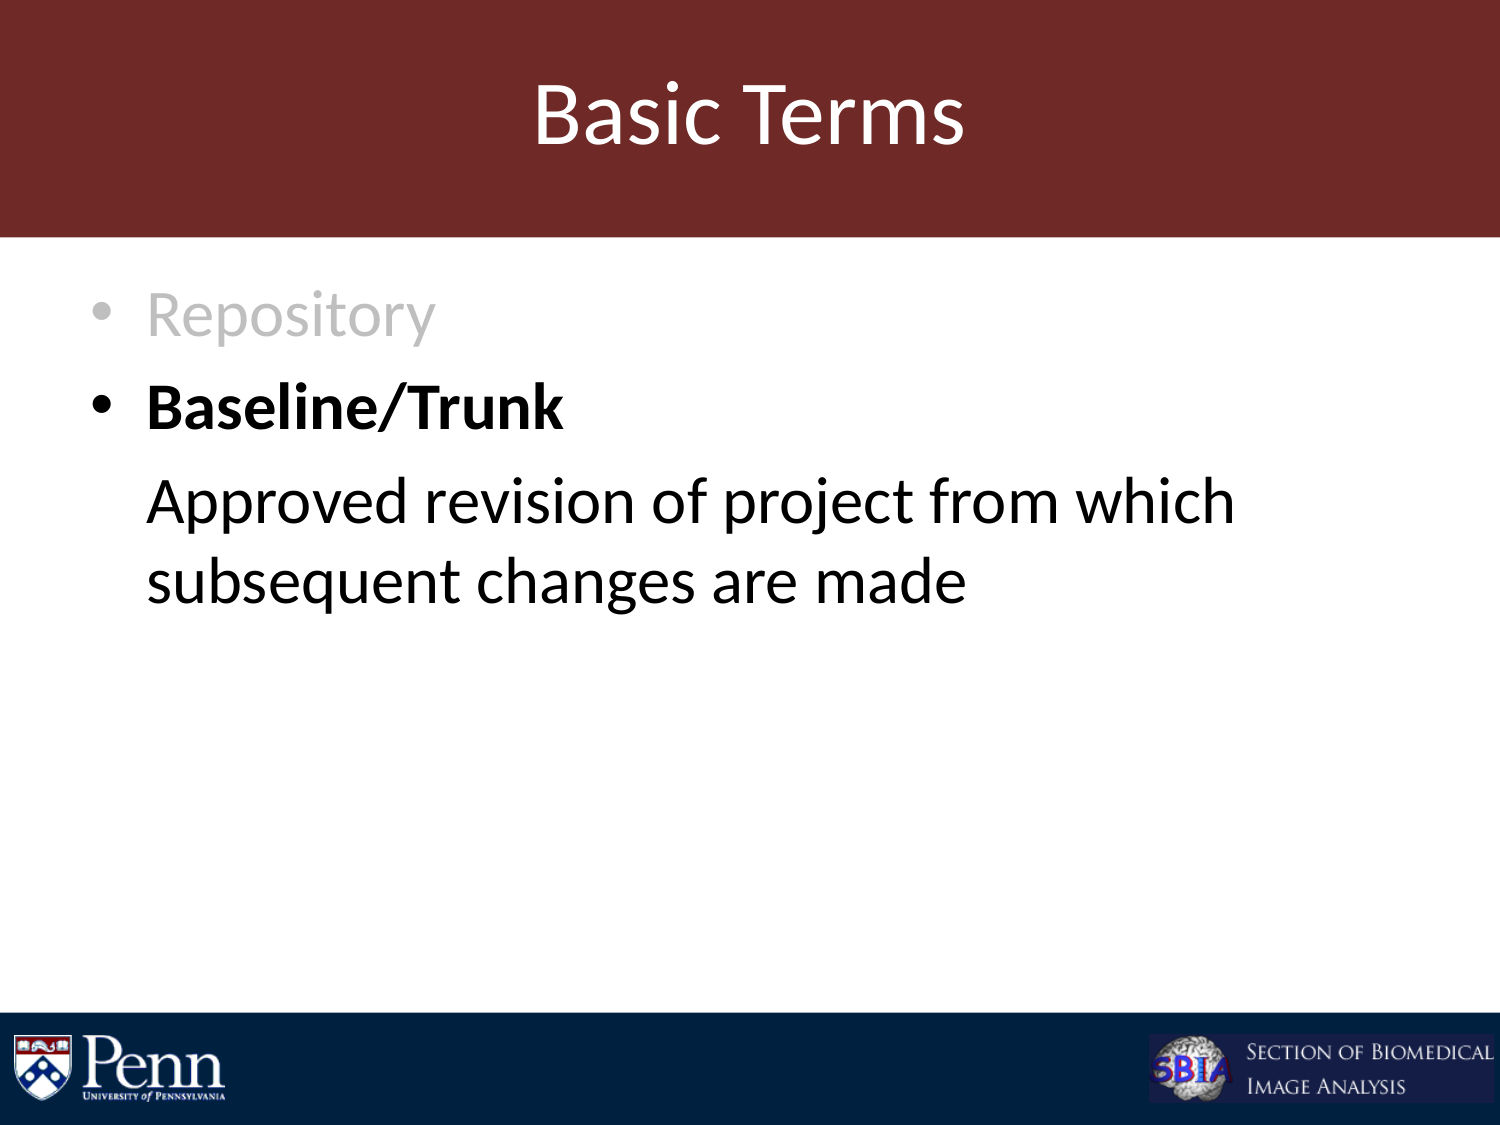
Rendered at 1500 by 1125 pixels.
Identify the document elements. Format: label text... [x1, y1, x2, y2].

list Repository Baseline/Trunk Approved revision of project from which subsequent changes are made [75, 262, 1425, 1013]
picture [14, 1035, 225, 1102]
picture [1149, 1034, 1494, 1103]
title Basic Terms [75, 45, 1425, 238]
